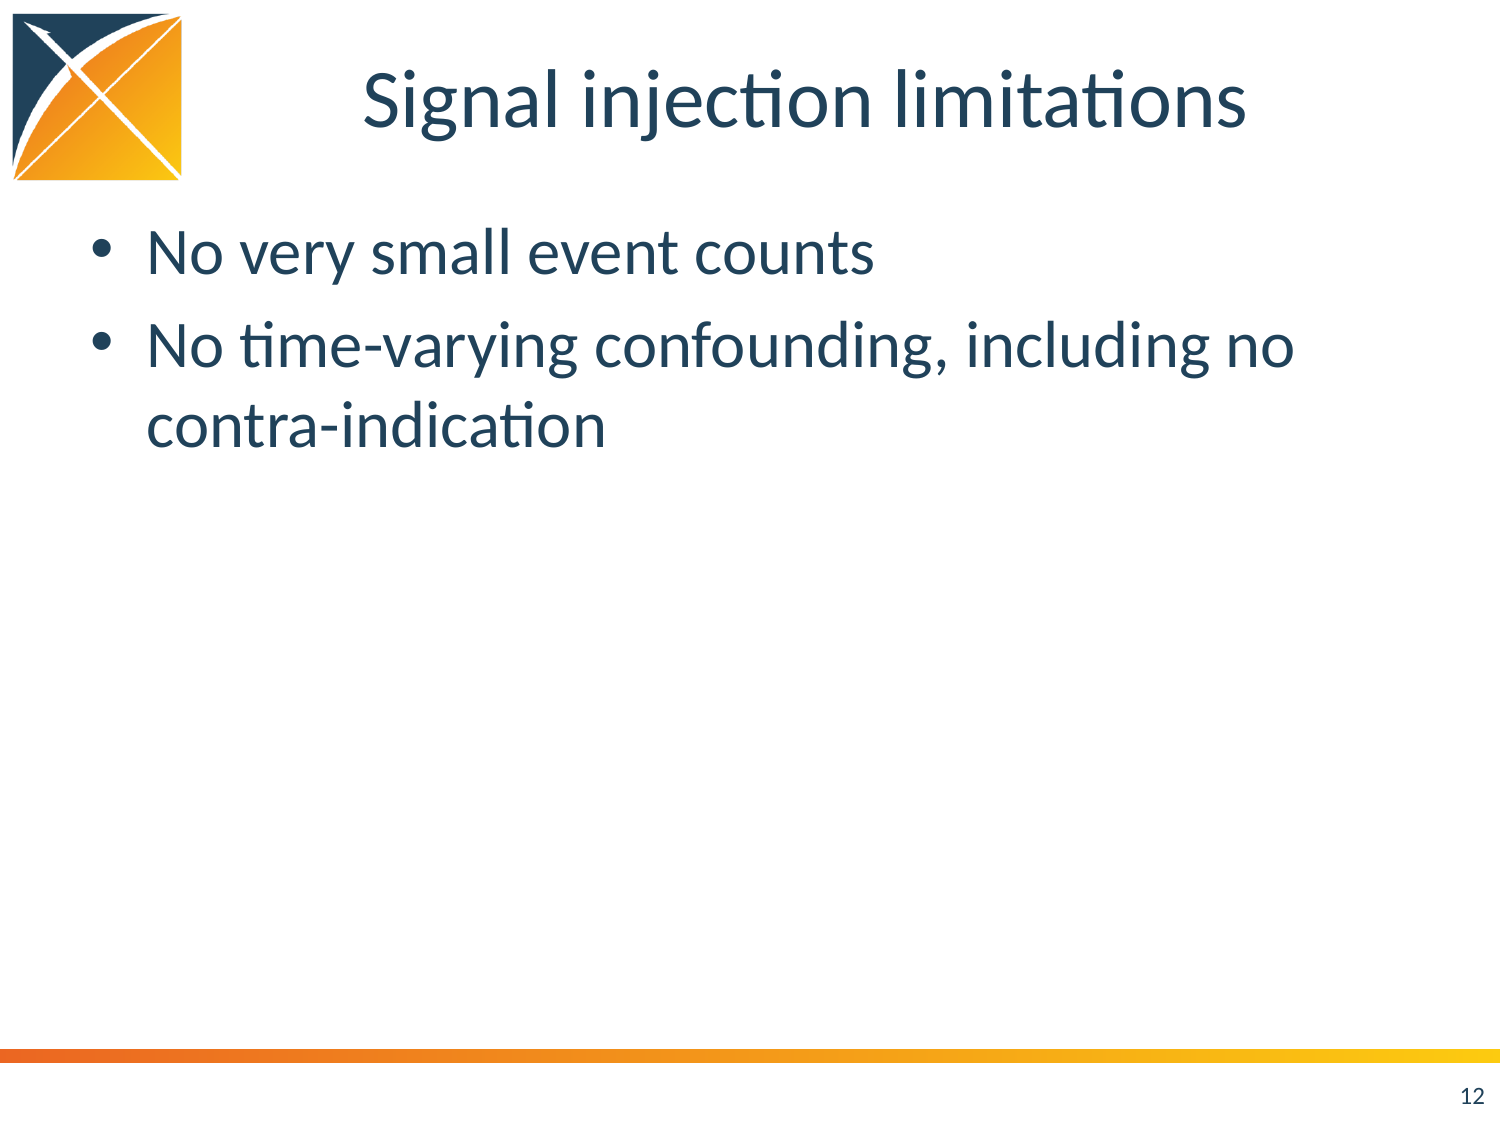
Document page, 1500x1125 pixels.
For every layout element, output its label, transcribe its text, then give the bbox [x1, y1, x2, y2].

picture [0, 0, 206, 200]
title Signal injection limitations [187, 24, 1425, 163]
slide_number 12 [1149, 1065, 1500, 1125]
list No very small event counts No time-varying confounding, including no contra-indication [75, 200, 1425, 1005]
